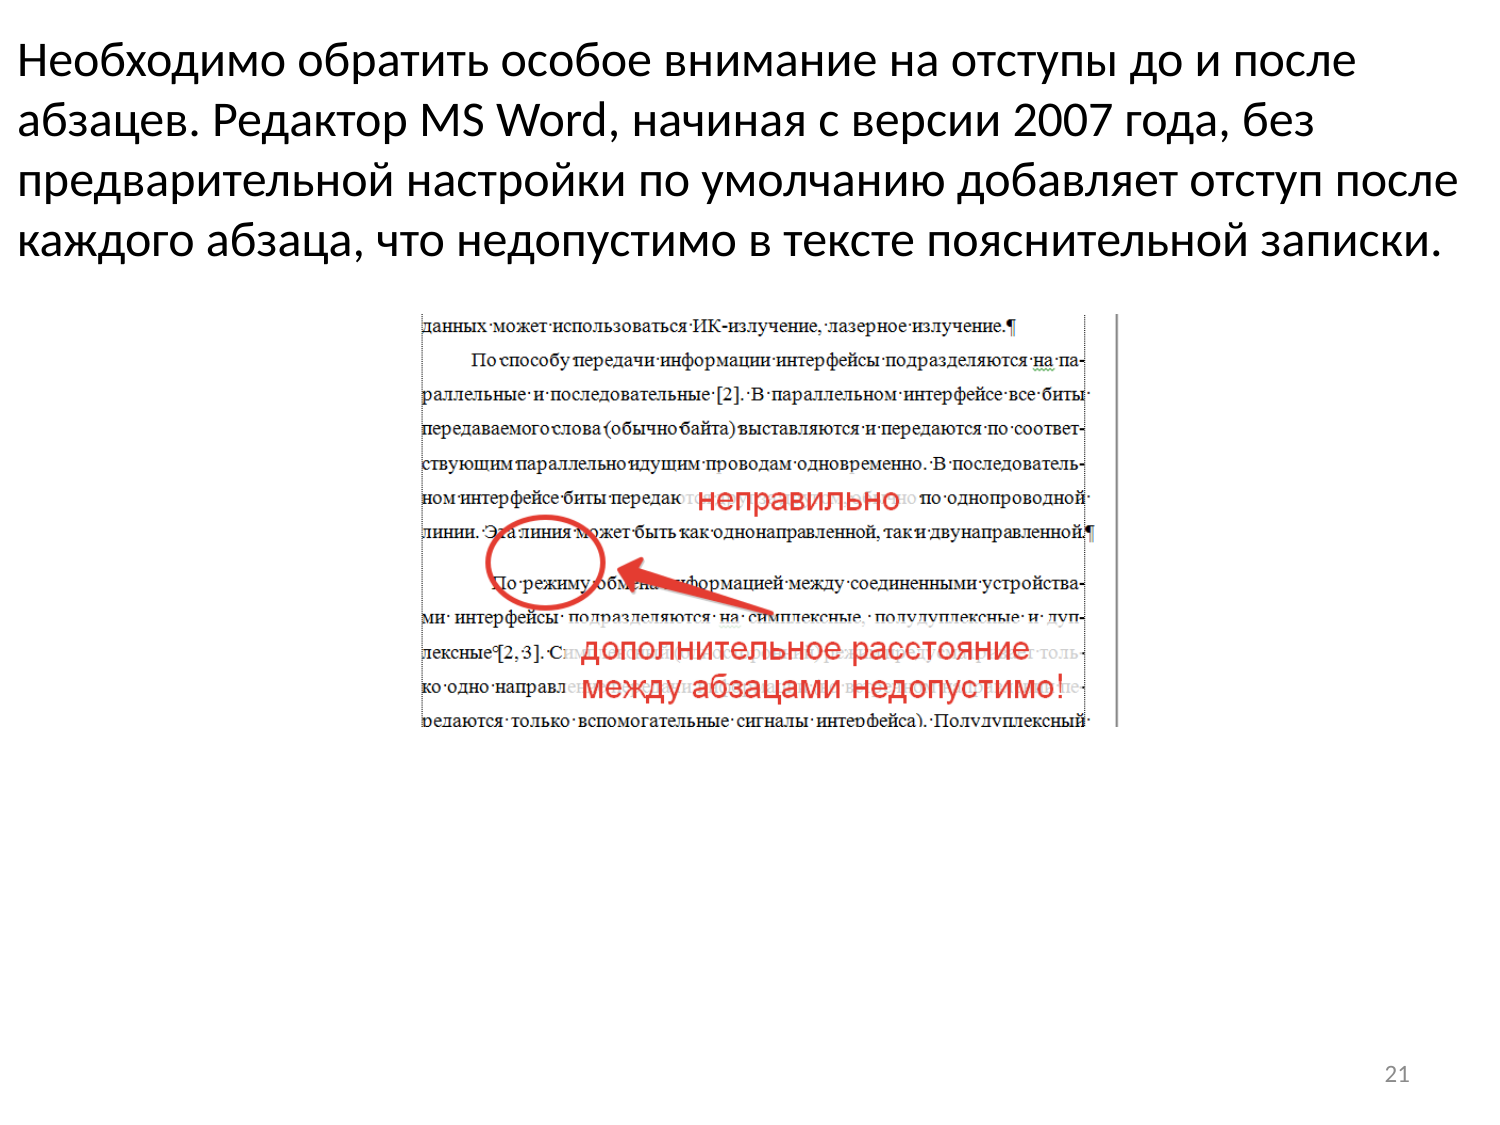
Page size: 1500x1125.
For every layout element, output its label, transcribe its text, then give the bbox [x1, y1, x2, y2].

text_box Необходимо обратить особое внимание на отступы до и после абзацев. Редактор MS Word, начиная с версии 2007 года, без предварительной настройки по умолчанию добавляет отступ после каждого абзаца, что недопустимо в тексте пояснительной записки. [2, 19, 1483, 274]
slide_number 21 [1074, 1042, 1425, 1103]
picture [395, 314, 1131, 727]
